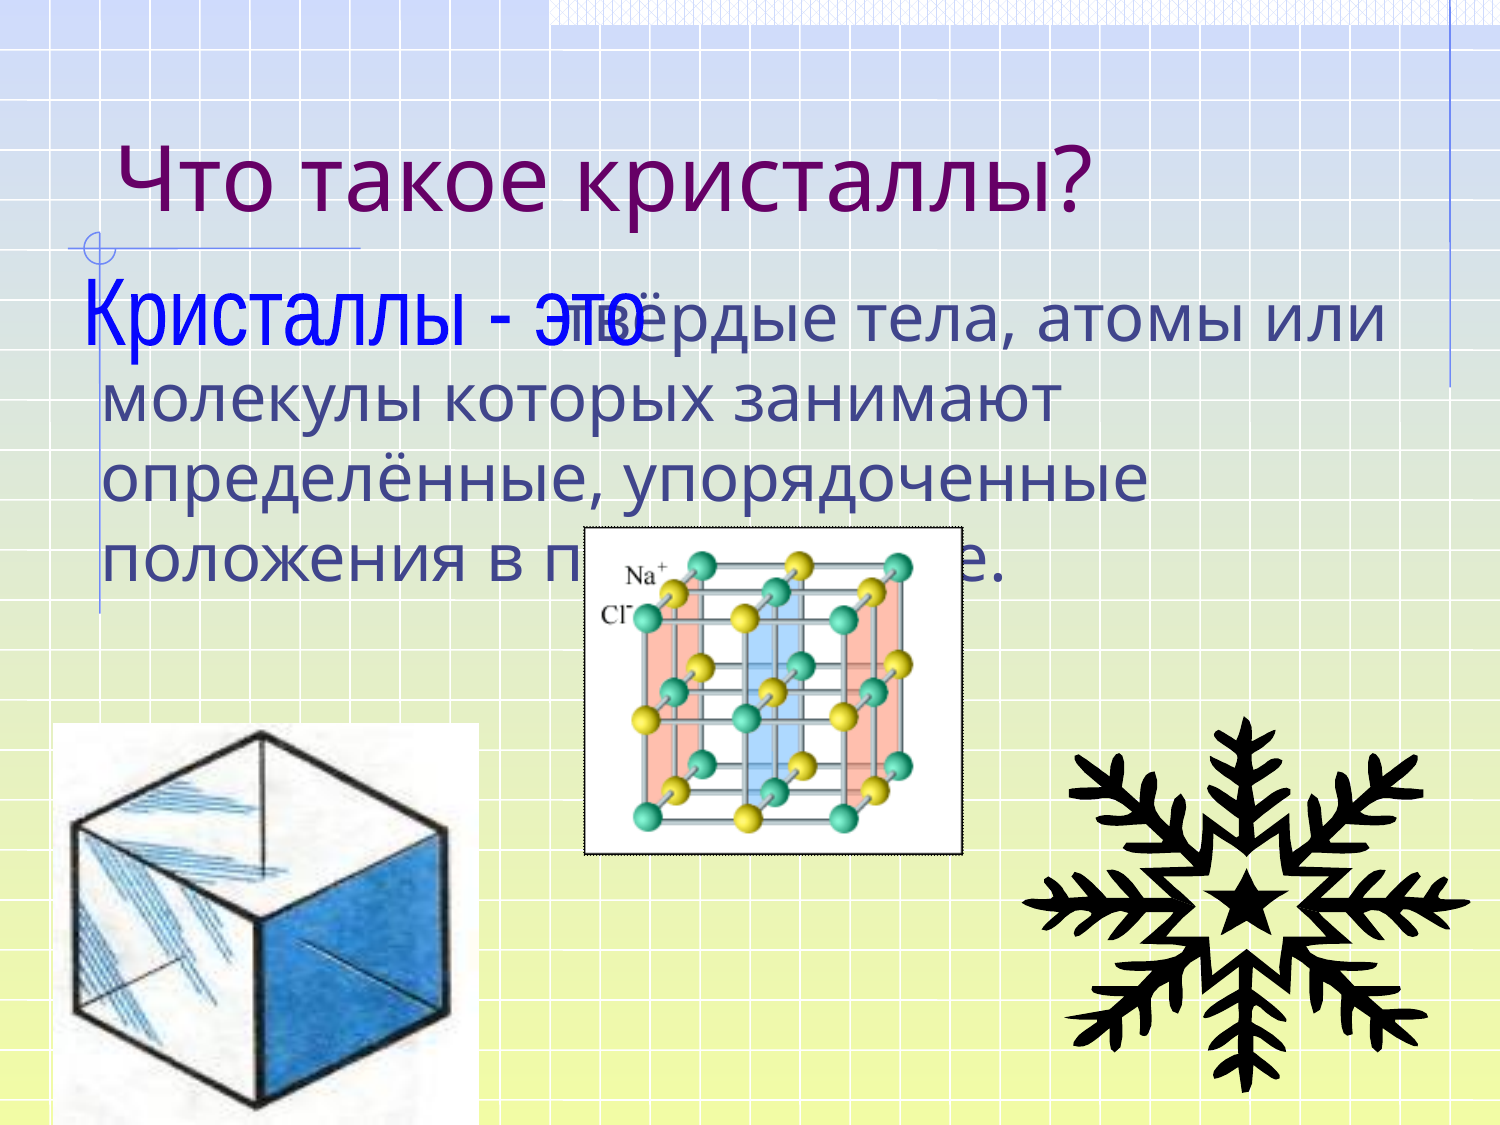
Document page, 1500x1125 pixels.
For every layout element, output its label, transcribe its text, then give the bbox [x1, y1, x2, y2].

list твёрдые тела, атомы или молекулы которых занимают определённые, упорядоченные положения в пространстве. [29, 266, 1471, 1011]
picture [584, 526, 963, 855]
picture [1021, 715, 1471, 1099]
title Что такое кристаллы? [99, 49, 1376, 238]
picture [52, 723, 479, 1125]
